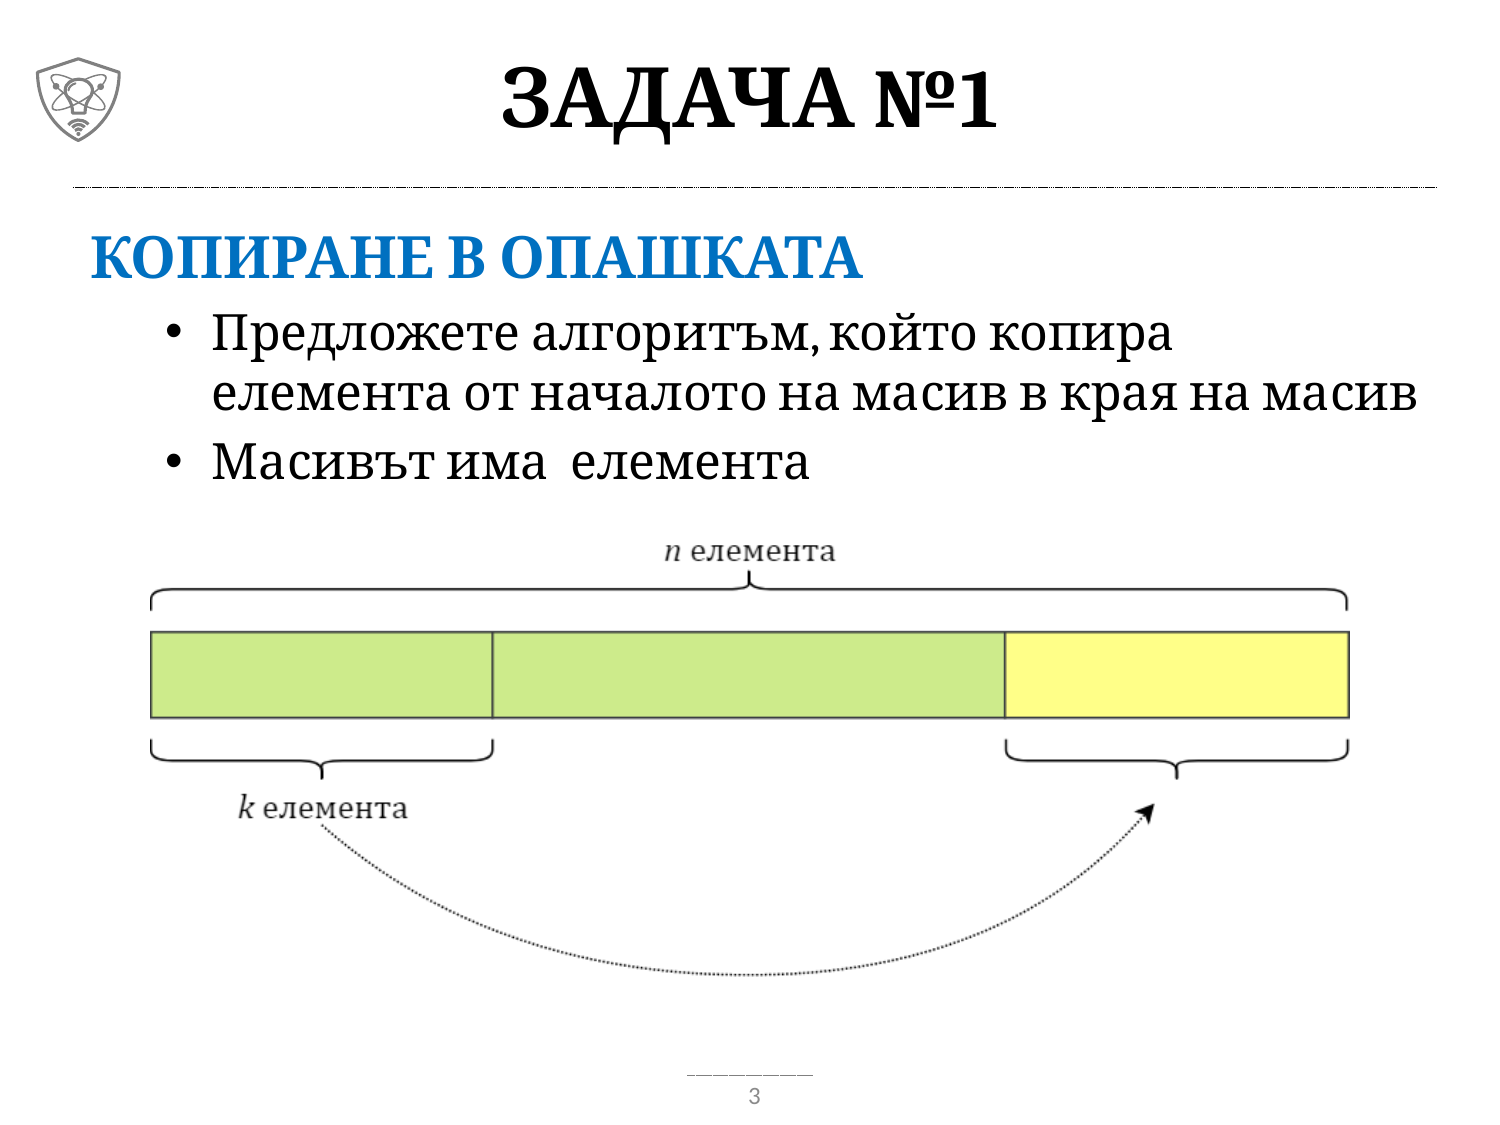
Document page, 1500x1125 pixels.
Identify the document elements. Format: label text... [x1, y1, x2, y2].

picture [149, 524, 1351, 977]
title Задача №1 [0, 0, 1500, 188]
slide_number 3 [579, 1065, 930, 1125]
